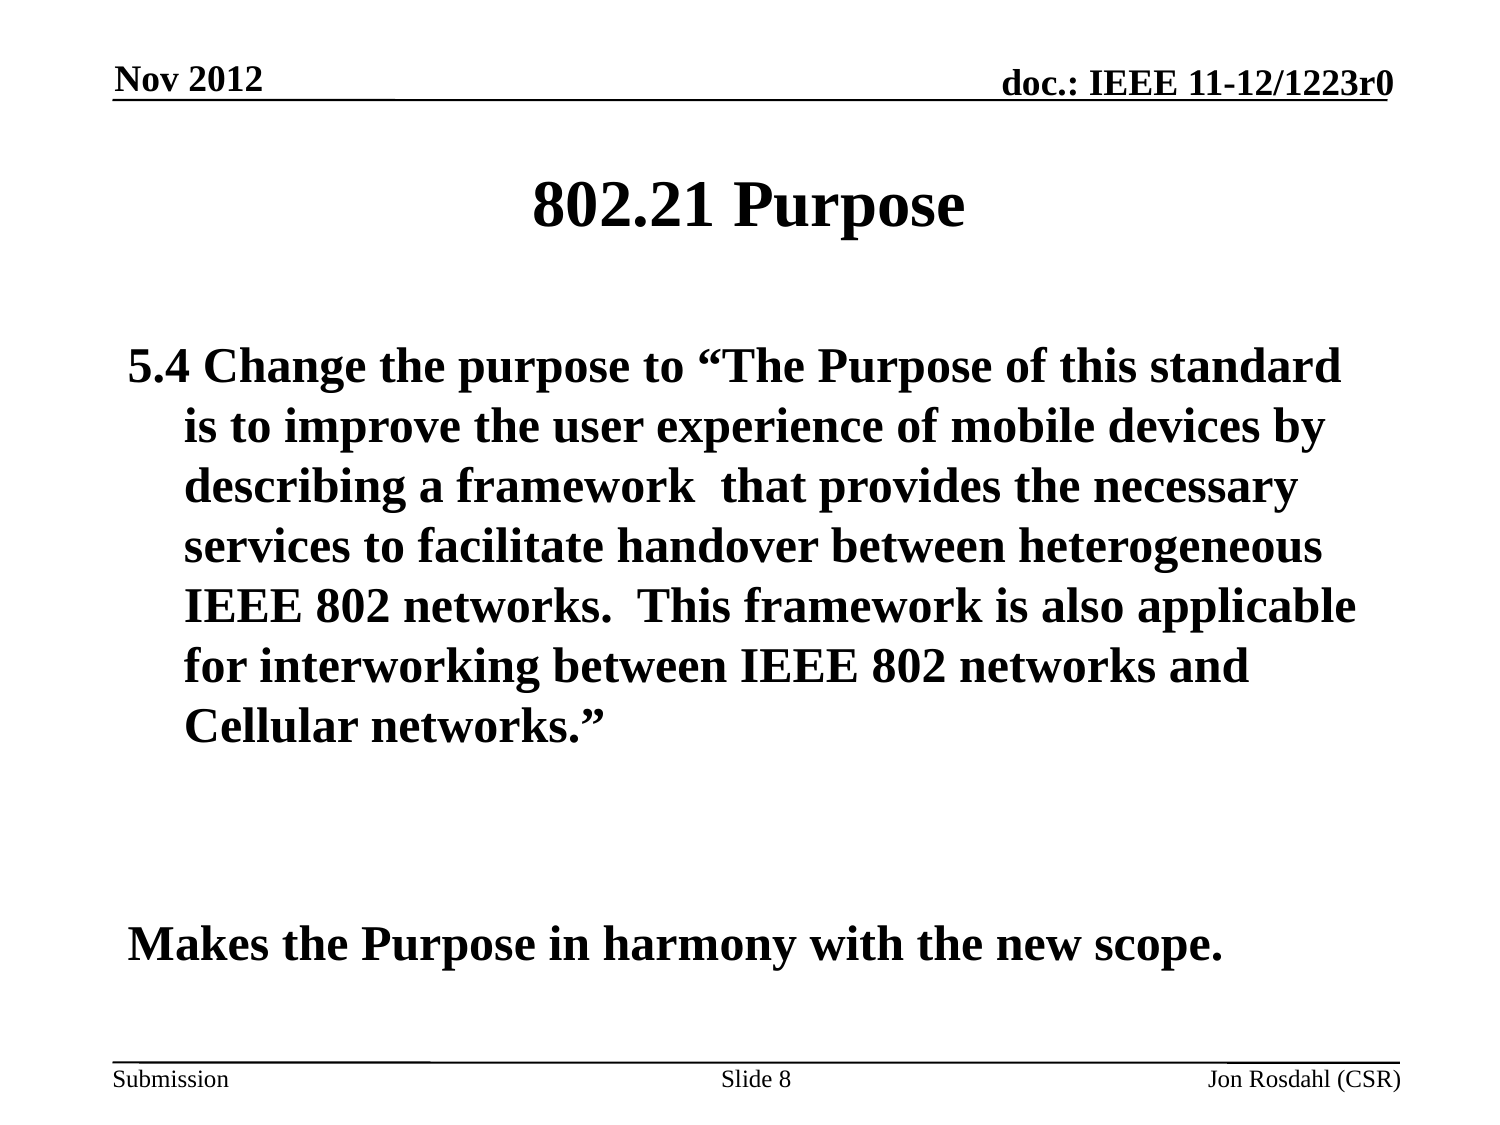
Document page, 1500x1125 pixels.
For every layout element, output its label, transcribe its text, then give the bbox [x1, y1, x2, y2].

footer Jon Rosdahl (CSR) [878, 1061, 1402, 1093]
slide_number Slide 8 [712, 1061, 800, 1123]
title 802.21 Purpose [112, 112, 1388, 288]
list 5.4 Change the purpose to “The Purpose of this standard is to improve the user experience of mobile devices by describing a framework that provides the necessary services to facilitate handover between heterogeneous IEEE 802 networks. This framework is also applicable for interworking between IEEE 802 networks and Cellular networks.” Makes the Purpose in harmony with the new scope. [112, 324, 1388, 1000]
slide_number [114, 54, 423, 100]
